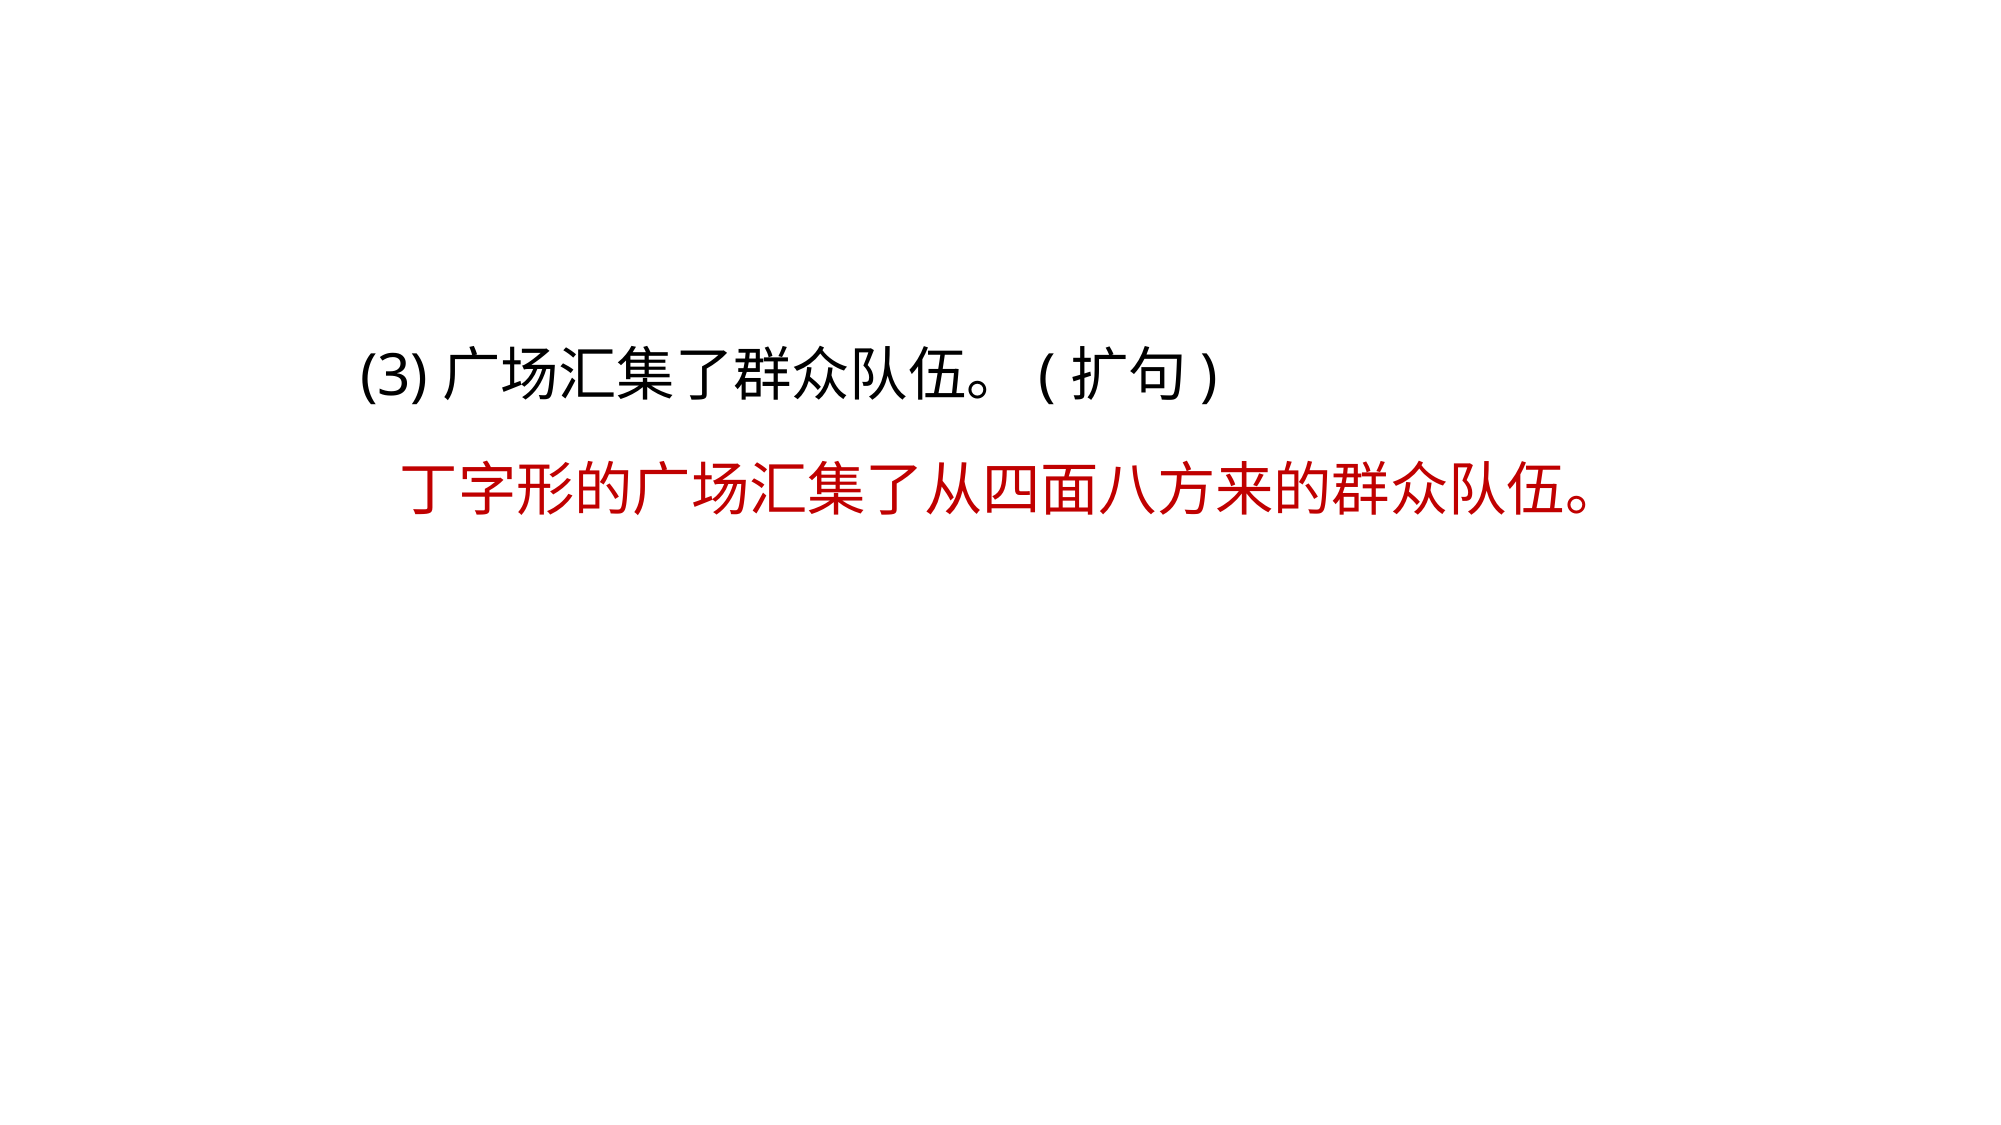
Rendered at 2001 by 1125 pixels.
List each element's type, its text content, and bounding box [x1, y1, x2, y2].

text_box (3)广场汇集了群众队伍。(扩句) 丁字形的广场汇集了从四面八方来的群众队伍。 [345, 306, 1655, 624]
